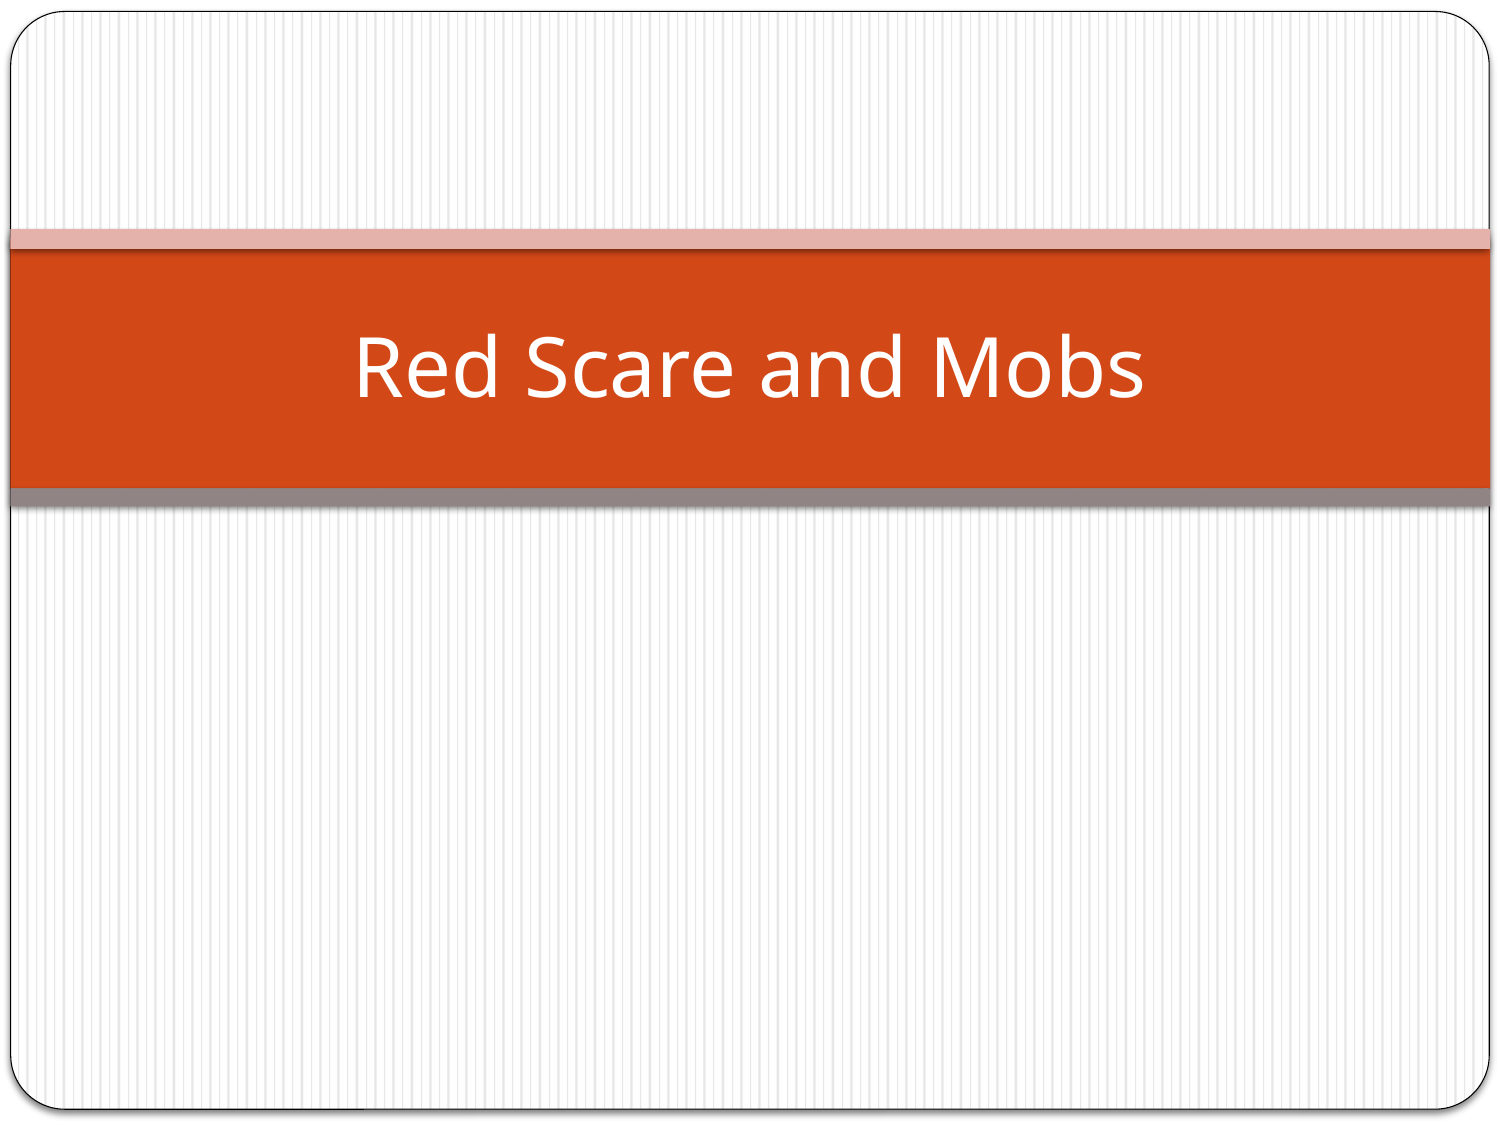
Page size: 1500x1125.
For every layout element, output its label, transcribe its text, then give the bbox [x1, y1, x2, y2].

title Red Scare and Mobs [75, 247, 1425, 489]
